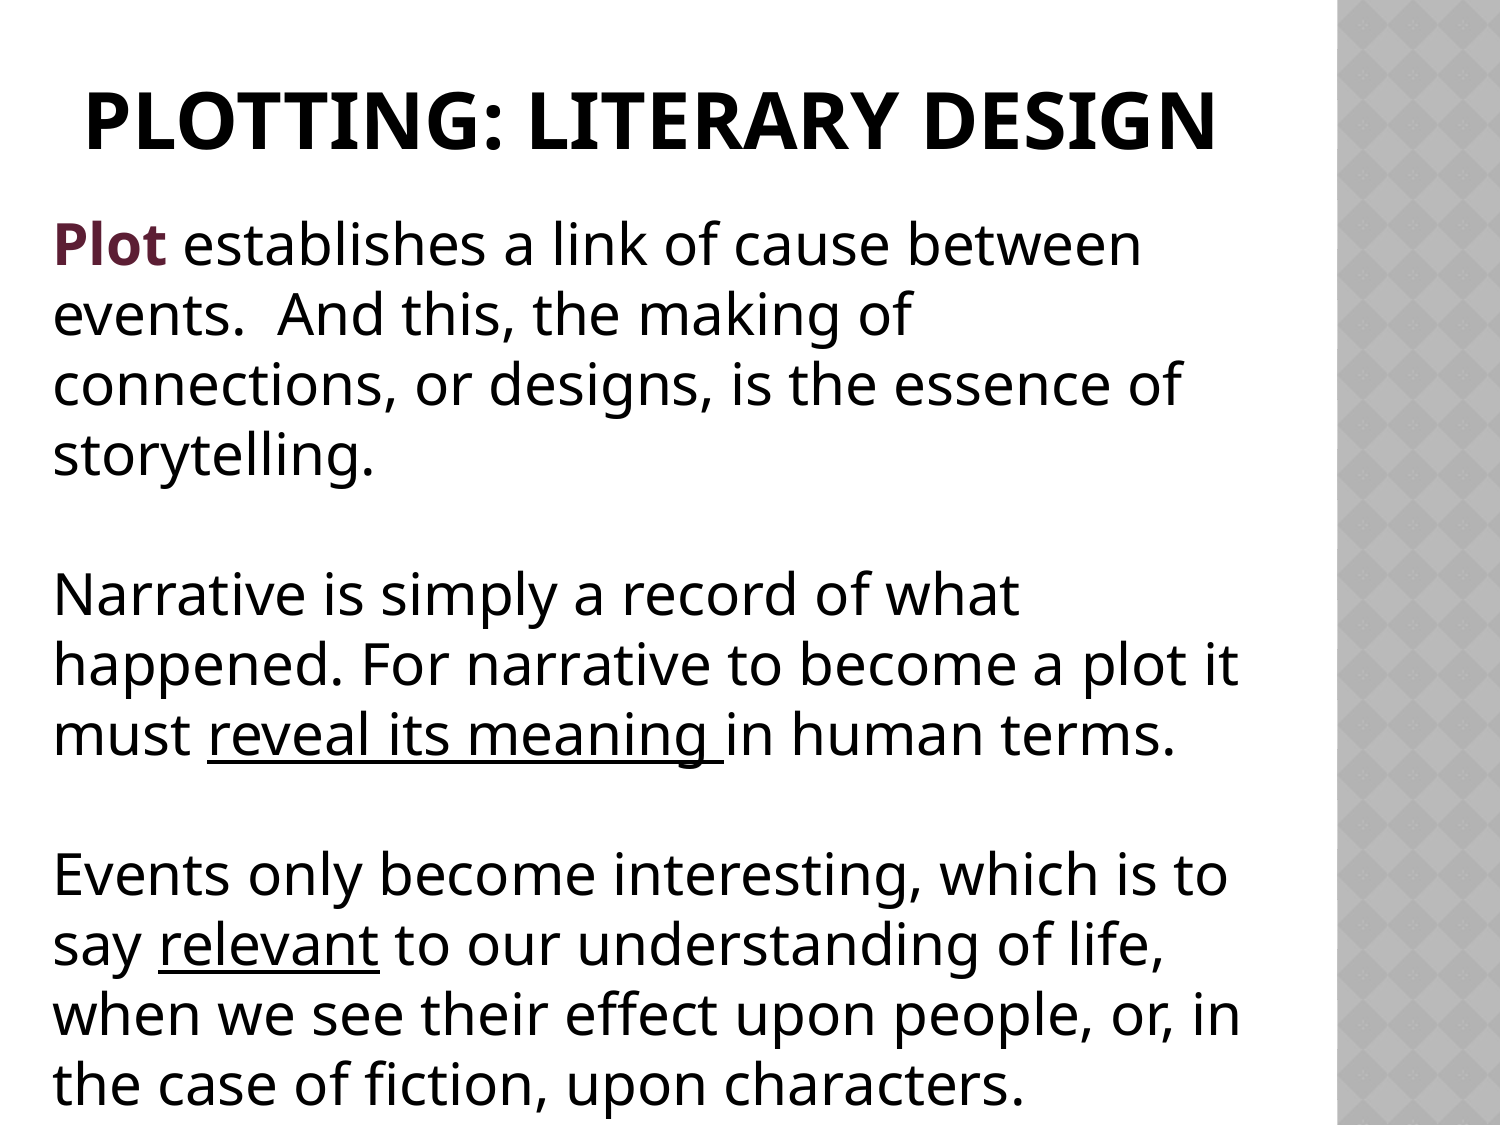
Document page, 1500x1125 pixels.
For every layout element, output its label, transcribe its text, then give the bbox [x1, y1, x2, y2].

title plotting: literary design [75, 24, 1263, 165]
text_box Plot establishes a link of cause between events. And this, the making of connections, or designs, is the essence of storytelling. Narrative is simply a record of what happened. For narrative to become a plot it must reveal its meaning in human terms. Events only become interesting, which is to say relevant to our understanding of life, when we see their effect upon people, or, in the case of fiction, upon characters. [37, 200, 1263, 1125]
